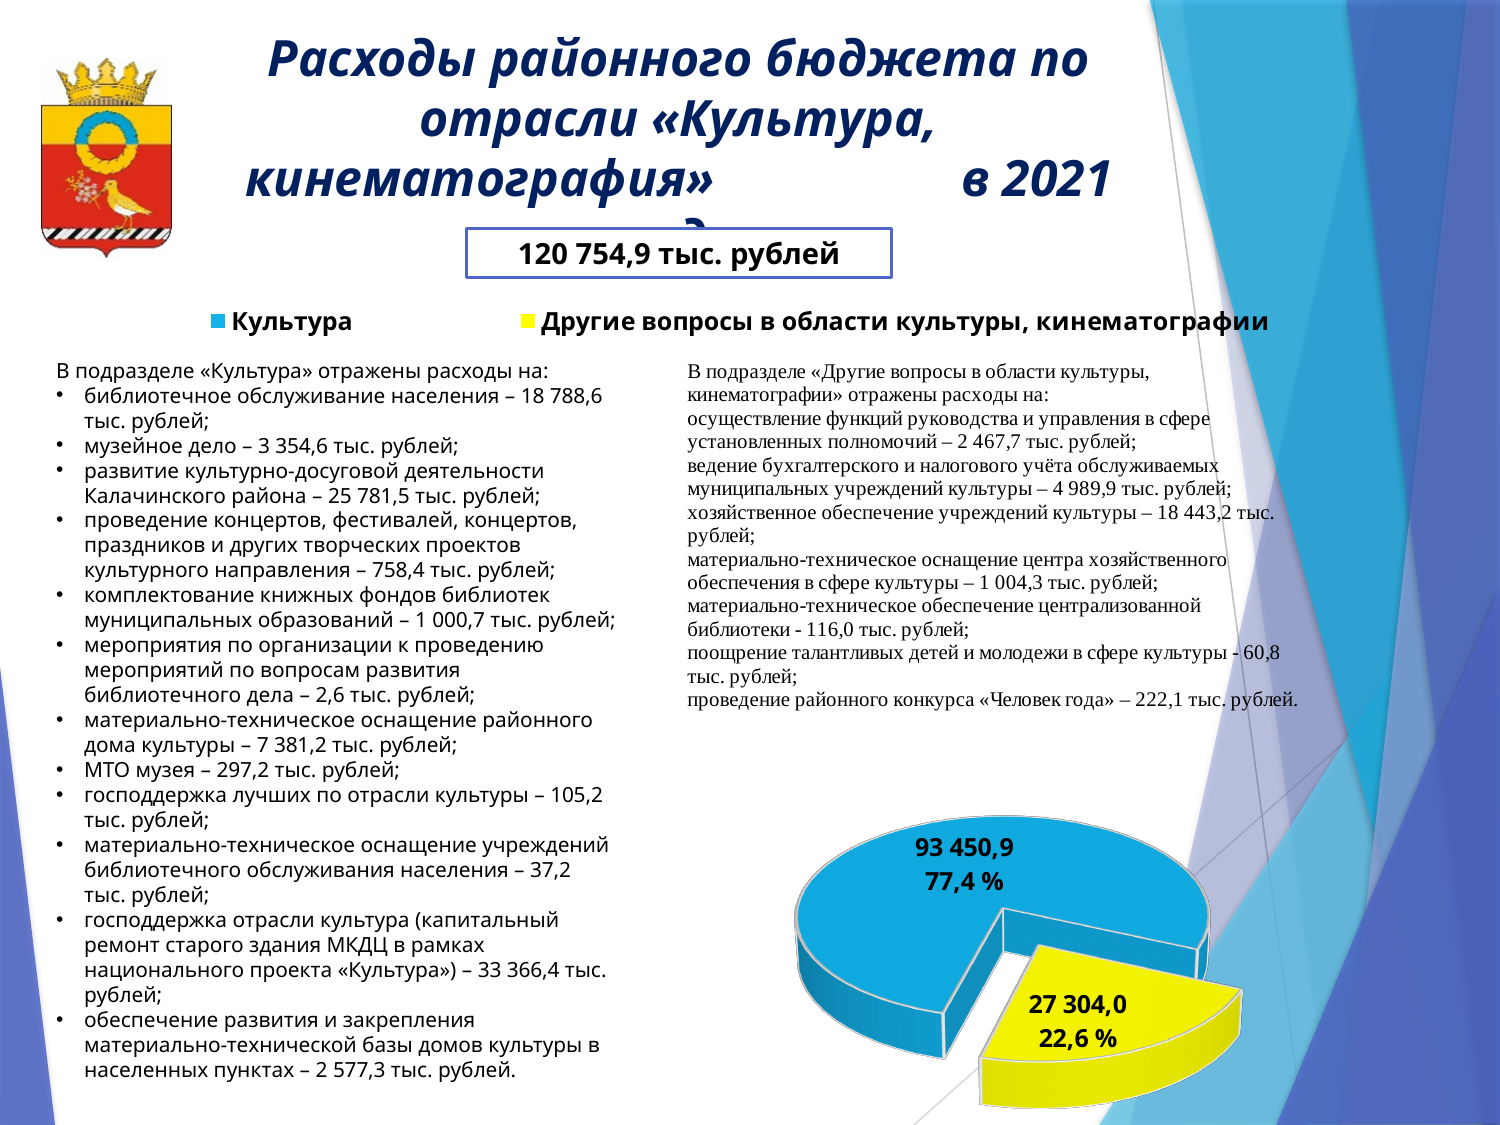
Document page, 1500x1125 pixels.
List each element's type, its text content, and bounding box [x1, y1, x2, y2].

text_box 120 754,9 тыс. рублей [465, 227, 893, 279]
title Расходы районного бюджета по отрасли «Культура, кинематография» в 2021 году [171, 19, 1188, 209]
picture [40, 57, 172, 260]
chart [28, 290, 1483, 1125]
